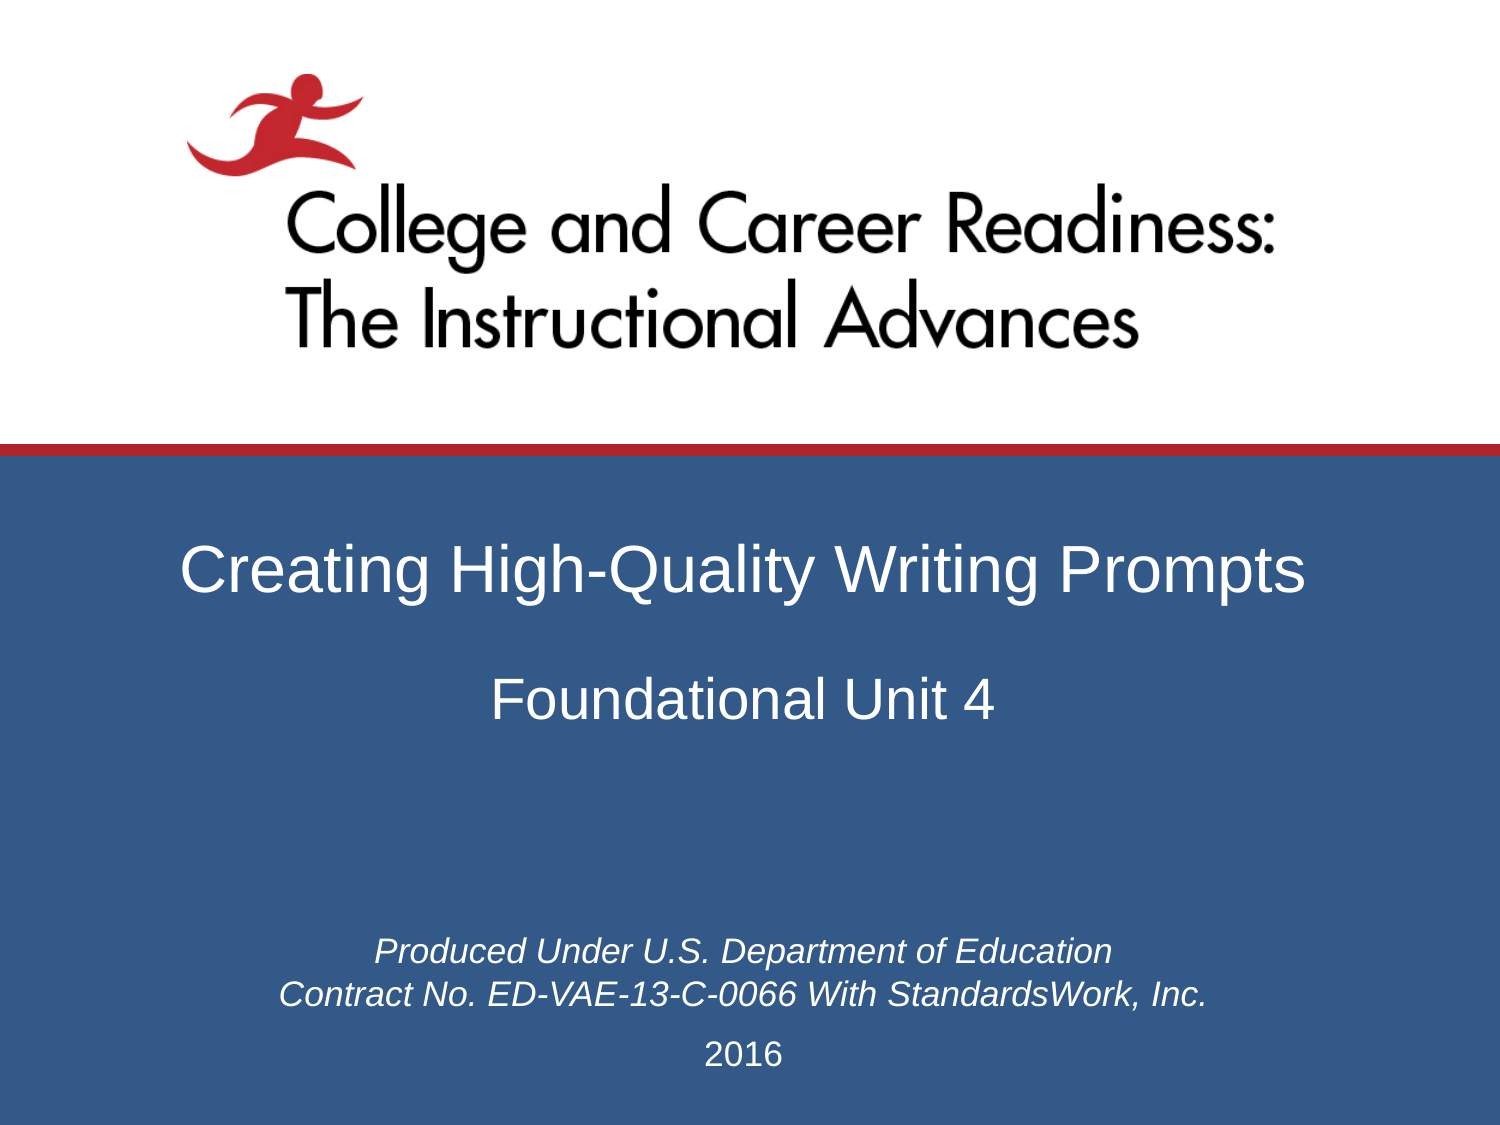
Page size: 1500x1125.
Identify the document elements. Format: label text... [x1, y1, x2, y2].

list Produced Under U.S. Department of Education Contract No. ED-VAE-13-C-0066 With StandardsWork, Inc. 2016 [162, 920, 1325, 1086]
title Creating High-Quality Writing Prompts Foundational Unit 4 [162, 527, 1325, 838]
picture [187, 74, 1280, 369]
